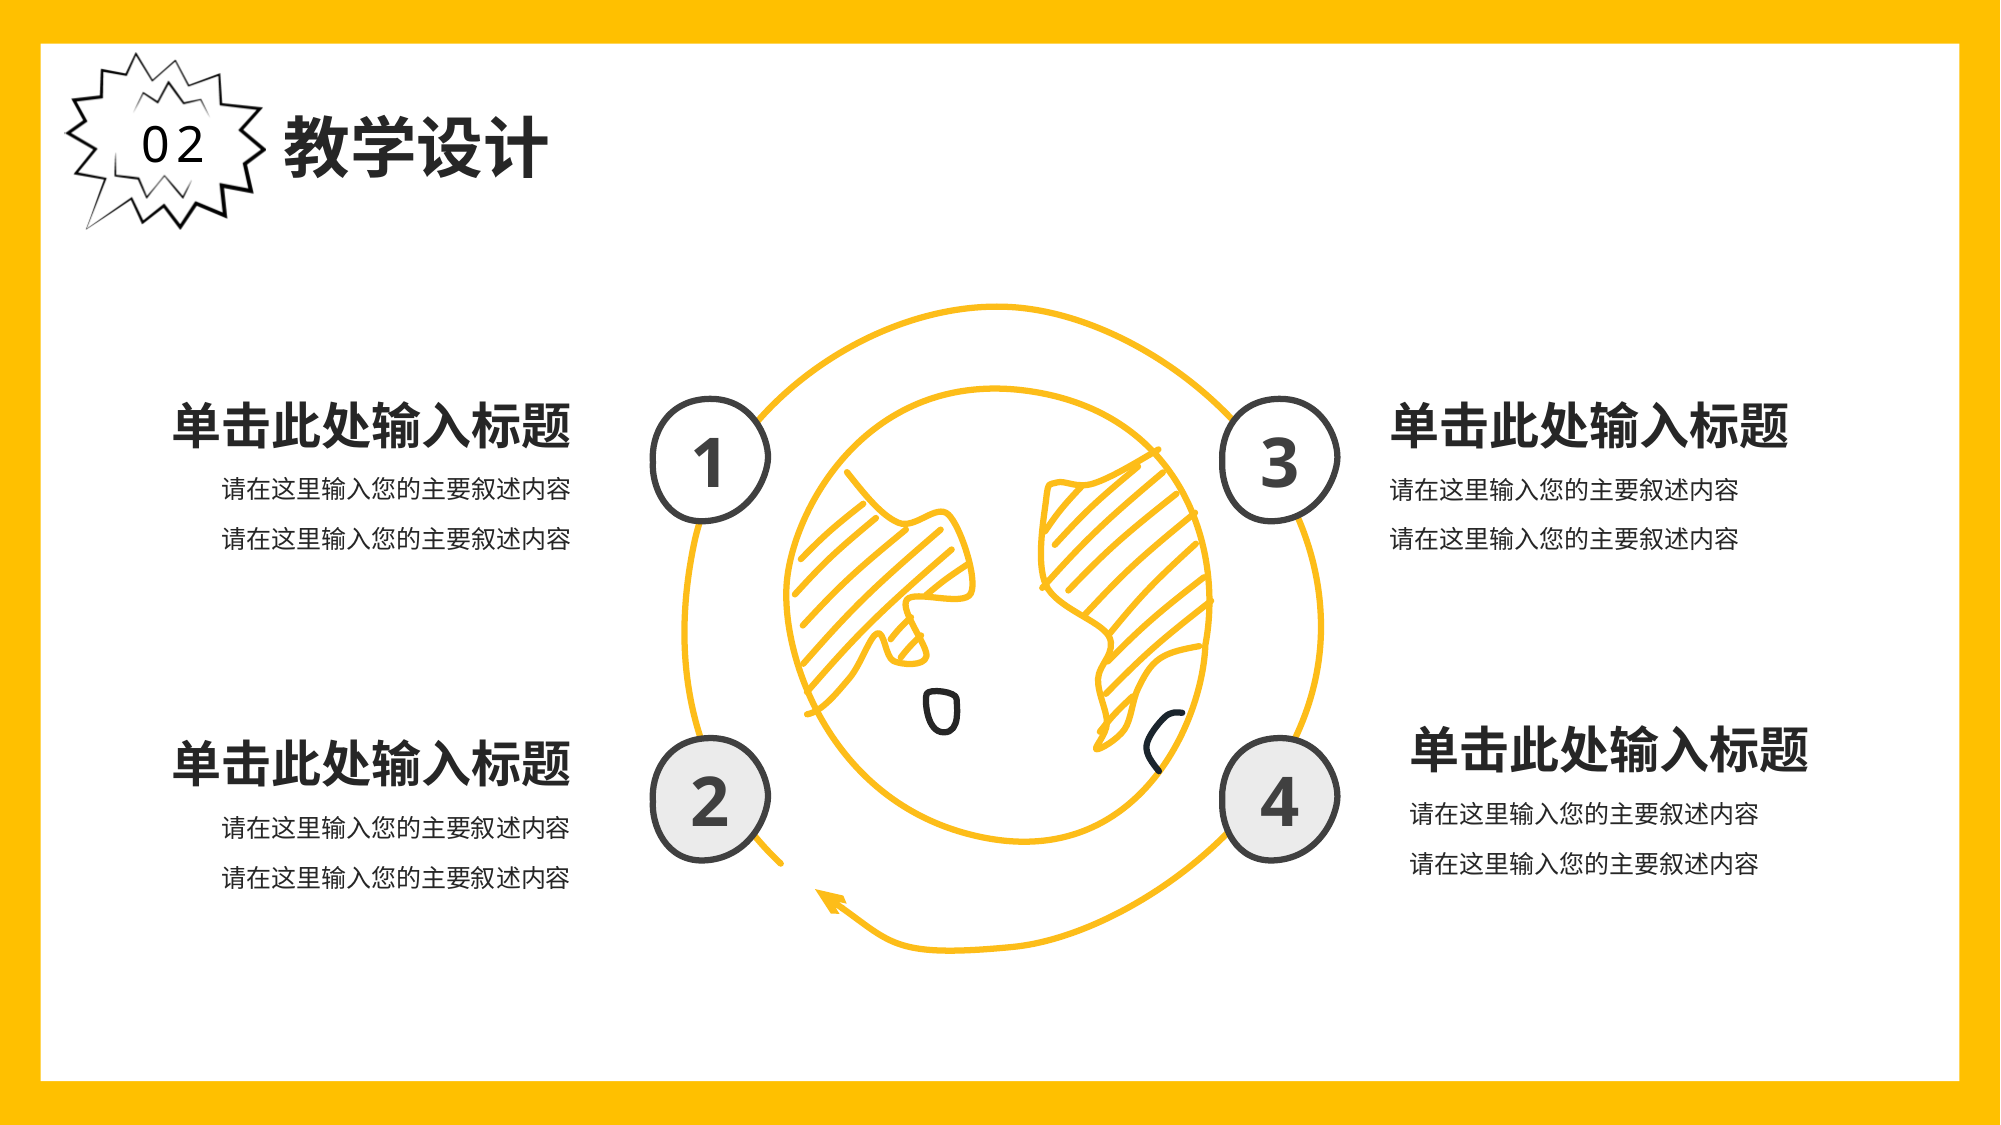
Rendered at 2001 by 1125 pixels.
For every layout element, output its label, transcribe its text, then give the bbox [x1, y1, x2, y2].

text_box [124, 306, 1338, 950]
text_box 单击此处输入标题 请在这里输入您的主要叙述内容 请在这里输入您的主要叙述内容 [1378, 358, 1837, 560]
text_box 教学设计 [275, 98, 852, 193]
text_box 单击此处输入标题 请在这里输入您的主要叙述内容 请在这里输入您的主要叙述内容 [1398, 682, 1856, 884]
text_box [64, 52, 275, 230]
